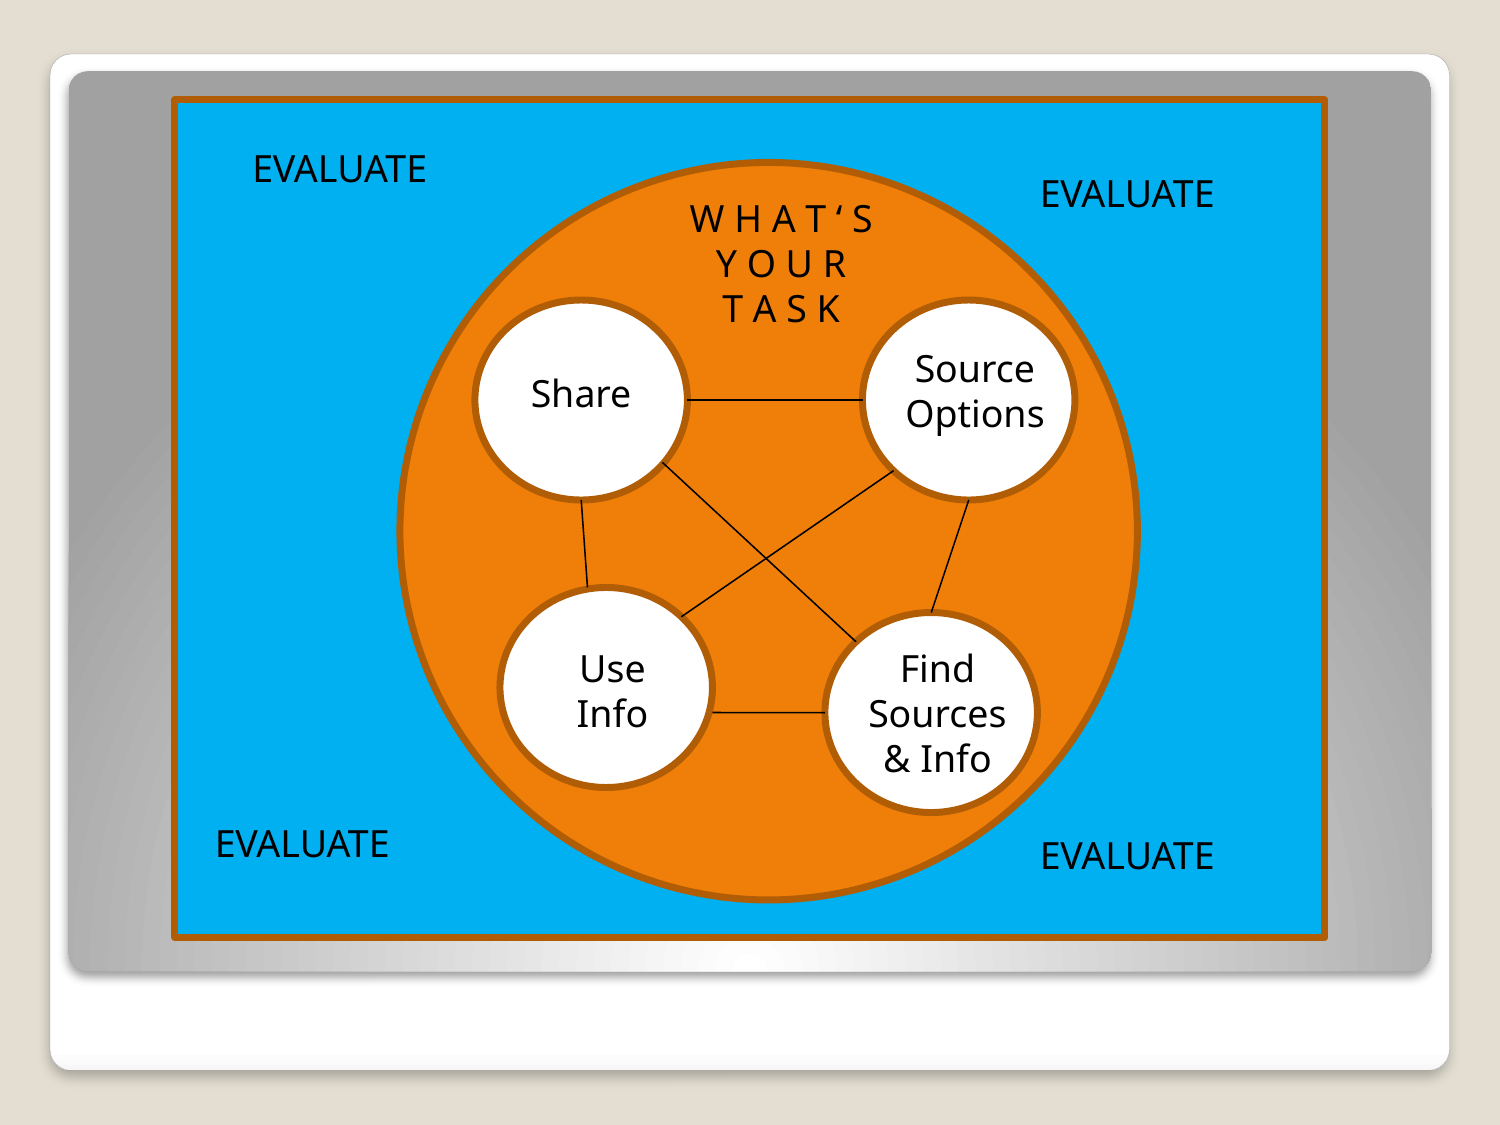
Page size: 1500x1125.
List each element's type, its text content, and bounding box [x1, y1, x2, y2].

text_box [662, 462, 706, 642]
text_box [714, 437, 861, 651]
text_box EVALUATE [1025, 824, 1288, 885]
text_box [171, 96, 1328, 941]
text_box Find Sources & Info [837, 637, 1038, 788]
text_box EVALUATE [237, 137, 500, 198]
text_box [1075, 374, 1079, 426]
text_box [856, 788, 1007, 817]
text_box [627, 158, 911, 187]
text_box W H A T ‘ S Y O U R T A S K [587, 187, 975, 338]
text_box [496, 583, 699, 791]
text_box [881, 296, 1056, 337]
text_box [868, 609, 1007, 637]
text_box Use Info [525, 637, 700, 743]
text_box Share [499, 362, 663, 423]
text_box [893, 537, 1007, 576]
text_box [540, 540, 629, 548]
text_box [858, 346, 1069, 504]
text_box EVALUATE [200, 812, 463, 873]
text_box [700, 656, 716, 742]
text_box EVALUATE [1025, 162, 1288, 223]
text_box [396, 206, 1141, 904]
text_box [821, 664, 837, 766]
text_box Source Options [875, 337, 1075, 443]
text_box [471, 296, 691, 504]
